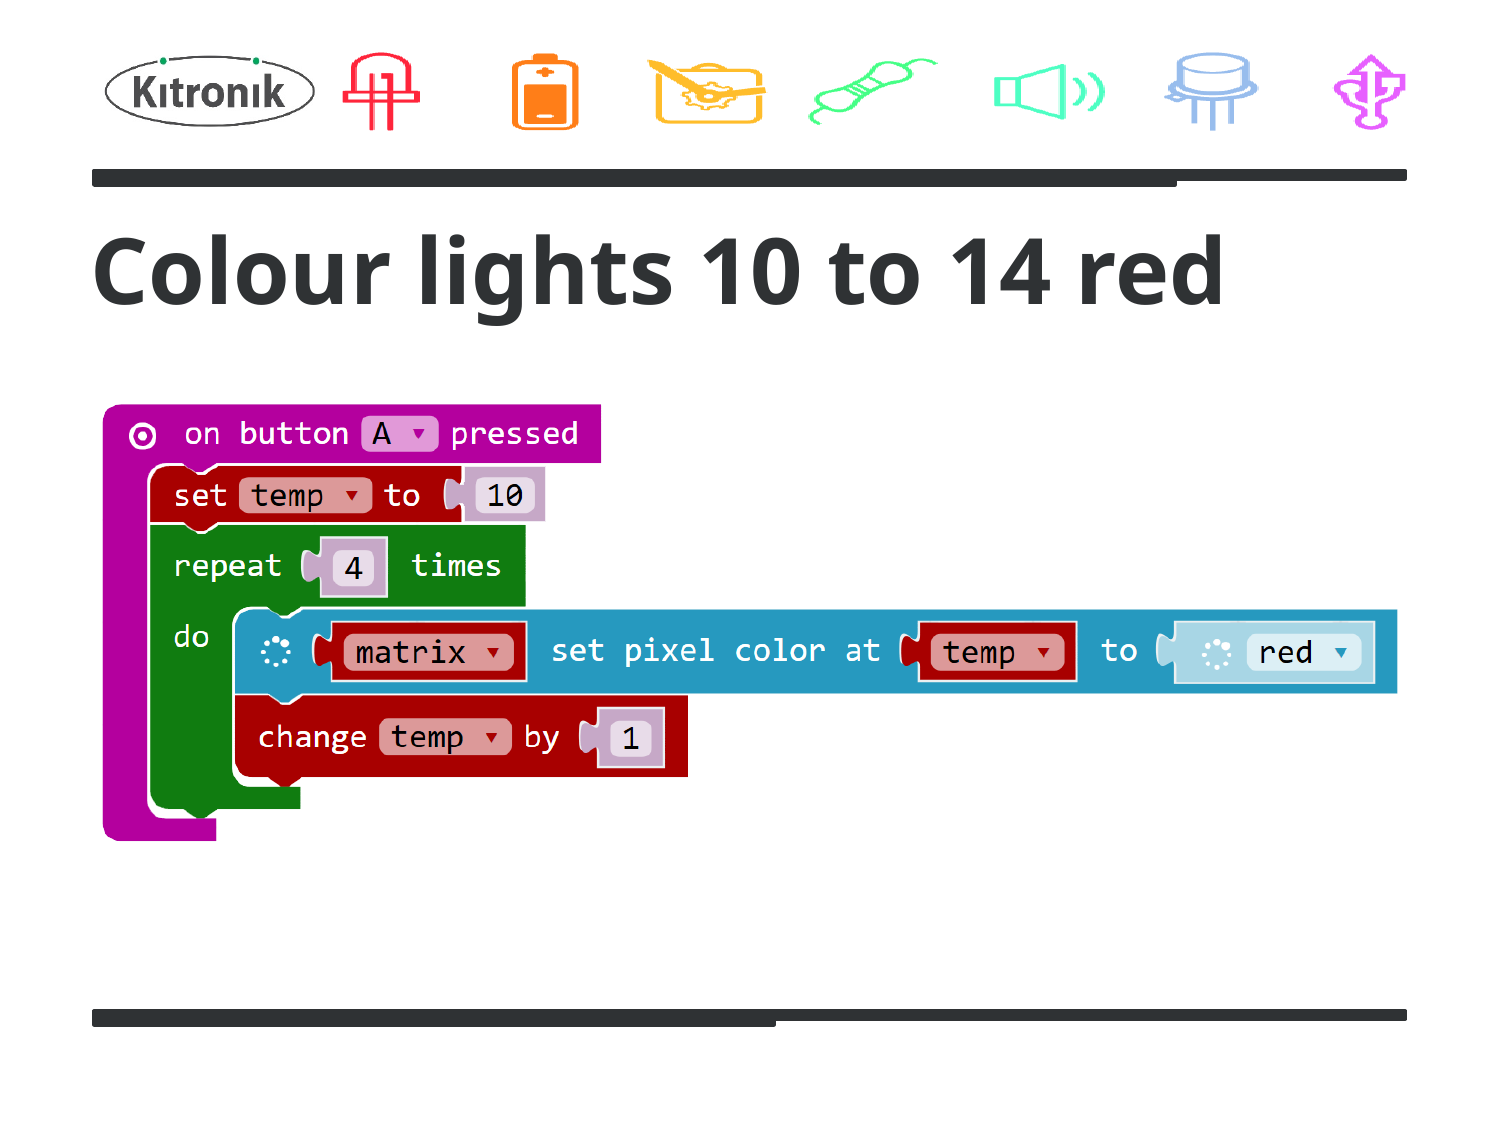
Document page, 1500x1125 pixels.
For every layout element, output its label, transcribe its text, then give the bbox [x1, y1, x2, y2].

text_box [92, 1009, 1407, 1021]
picture [94, 44, 325, 138]
picture [342, 52, 1406, 131]
text_box [92, 181, 1177, 187]
text_box [92, 1021, 776, 1027]
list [94, 396, 1406, 849]
title Colour lights 10 to 14 red [75, 174, 1425, 362]
text_box [92, 169, 1407, 181]
